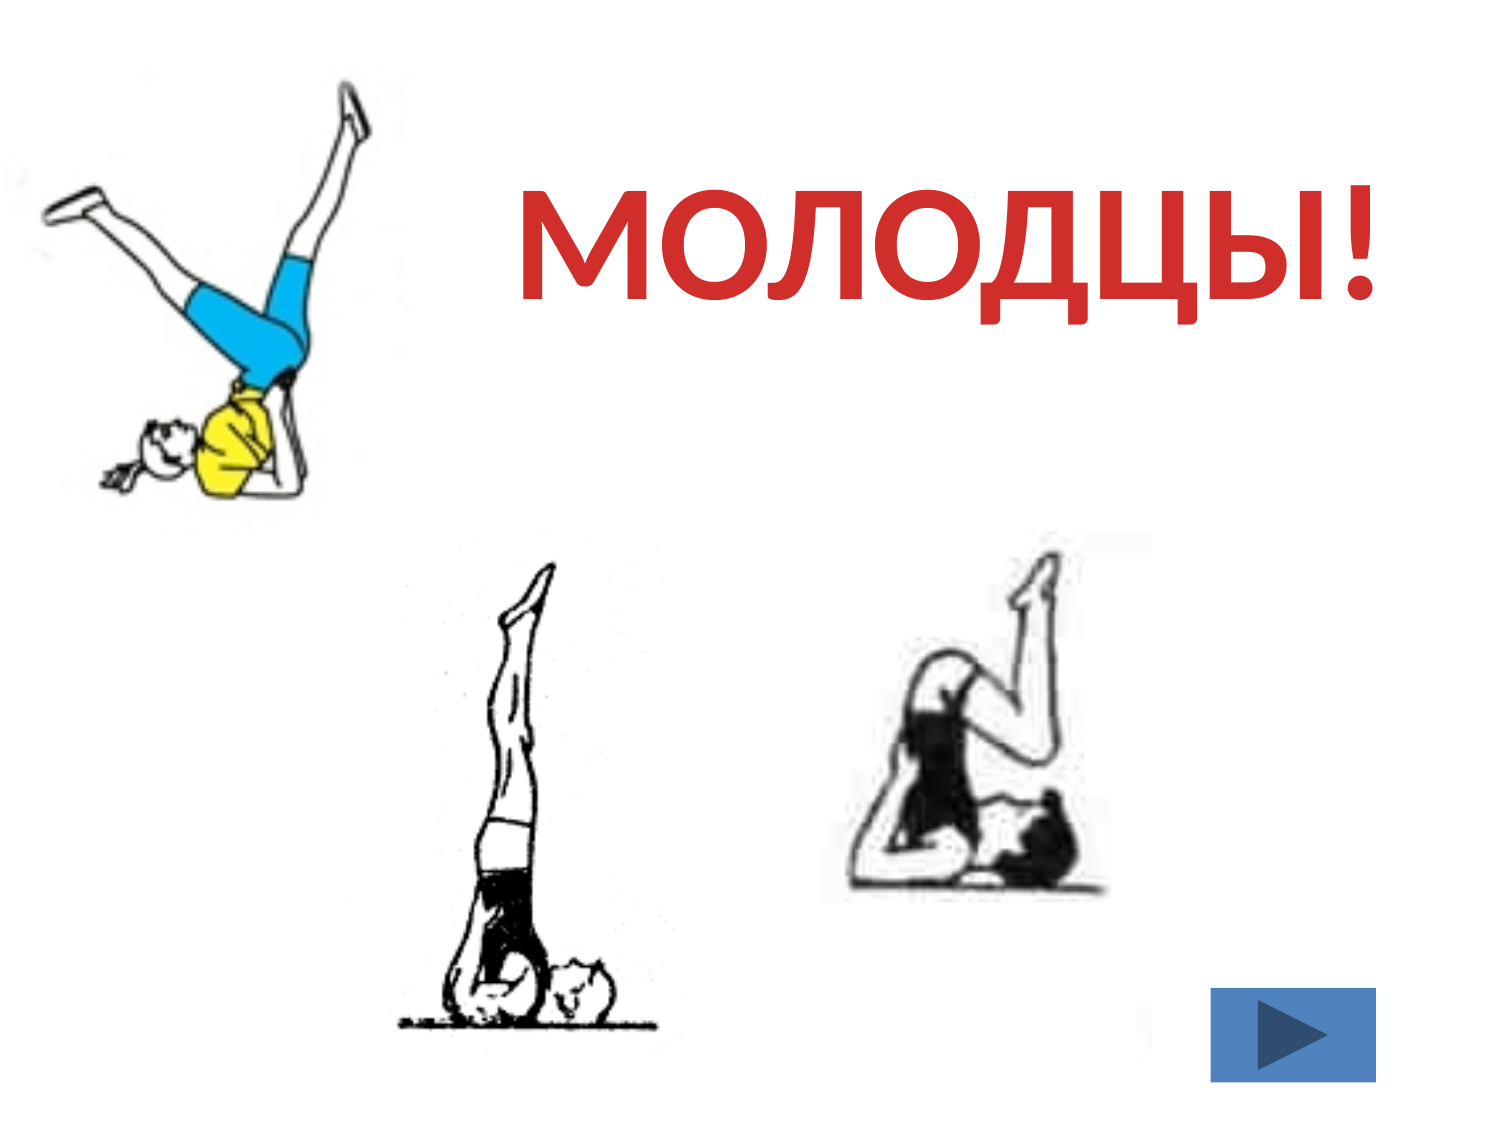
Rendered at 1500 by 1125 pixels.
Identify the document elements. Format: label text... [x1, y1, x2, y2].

text_box МОЛОДЦЫ! [466, 125, 1435, 341]
text_box [1210, 987, 1376, 1083]
picture [0, 66, 697, 1056]
picture [820, 452, 1152, 1125]
